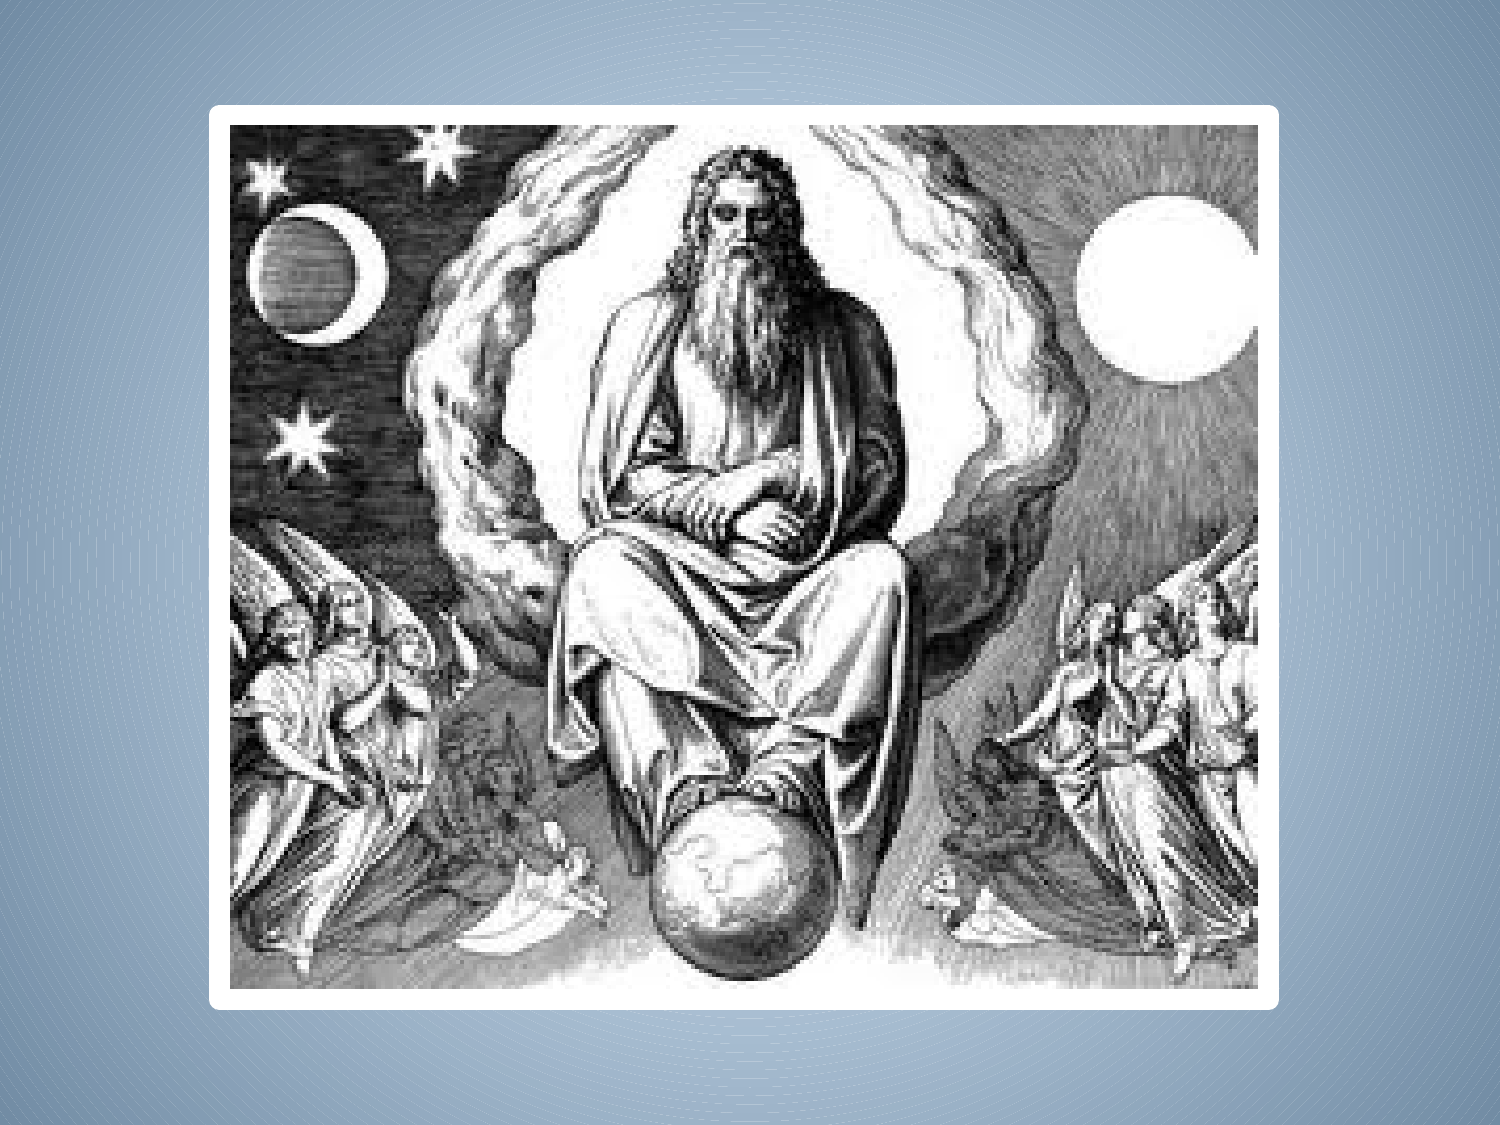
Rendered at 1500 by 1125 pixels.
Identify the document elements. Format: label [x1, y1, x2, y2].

picture [229, 125, 1259, 990]
